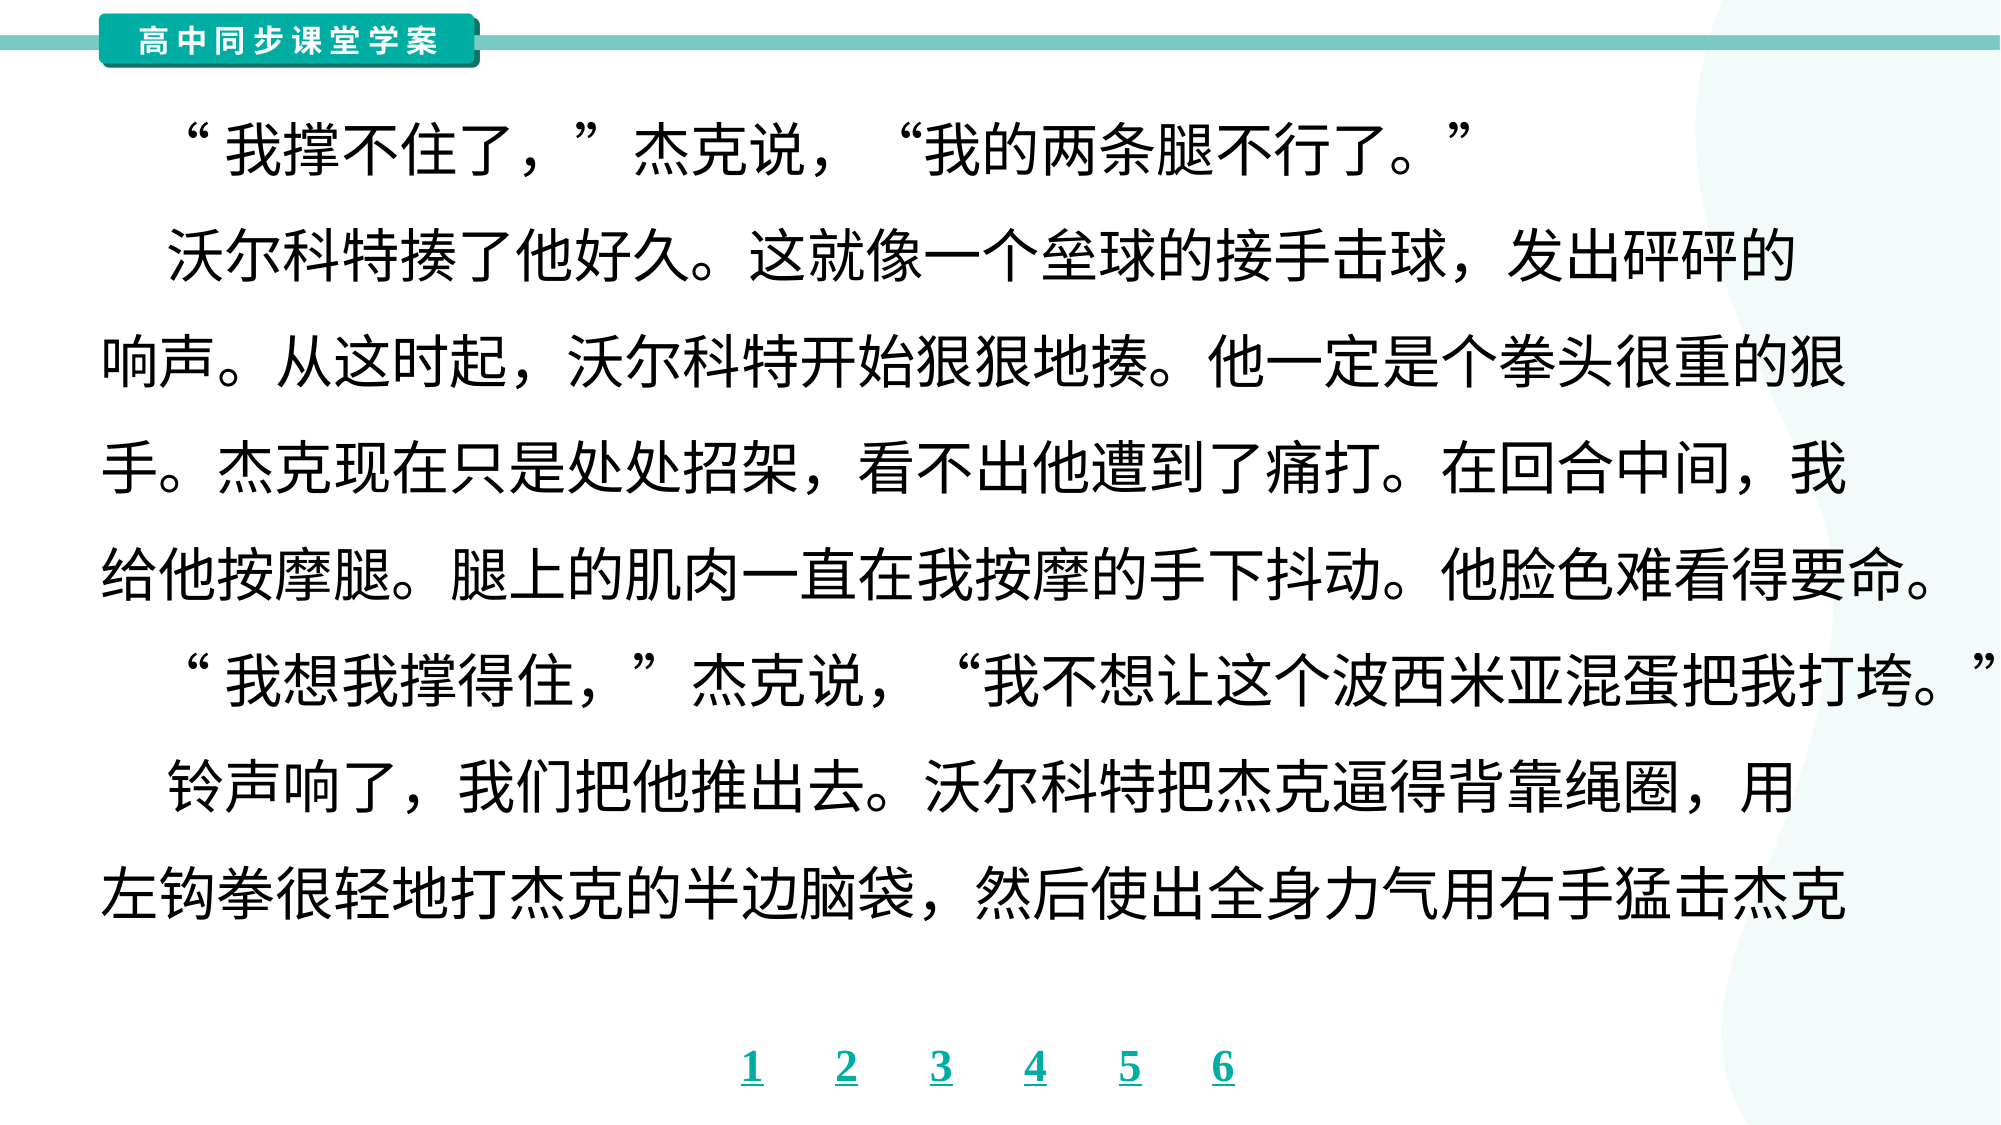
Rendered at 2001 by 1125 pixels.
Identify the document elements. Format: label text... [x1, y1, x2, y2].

text_box “我撑不住了，”杰克说，“我的两条腿不行了。” 沃尔科特揍了他好久。这就像一个垒球的接手击球，发出砰砰的 响声。从这时起，沃尔科特开始狠狠地揍。他一定是个拳头很重的狠 手。杰克现在只是处处招架，看不出他遭到了痛打。在回合中间，我 给他按摩腿。腿上的肌肉一直在我按摩的手下抖动。他脸色难看得要命。 “我想我撑得住，”杰克说，“我不想让这个波西米亚混蛋把我打垮。” 铃声响了，我们把他推出去。沃尔科特把杰克逼得背靠绳圈，用 左钩拳很轻地打杰克的半边脑袋，然后使出全身力气用右手猛击杰克 [100, 76, 1899, 927]
picture [0, 0, 2000, 1125]
